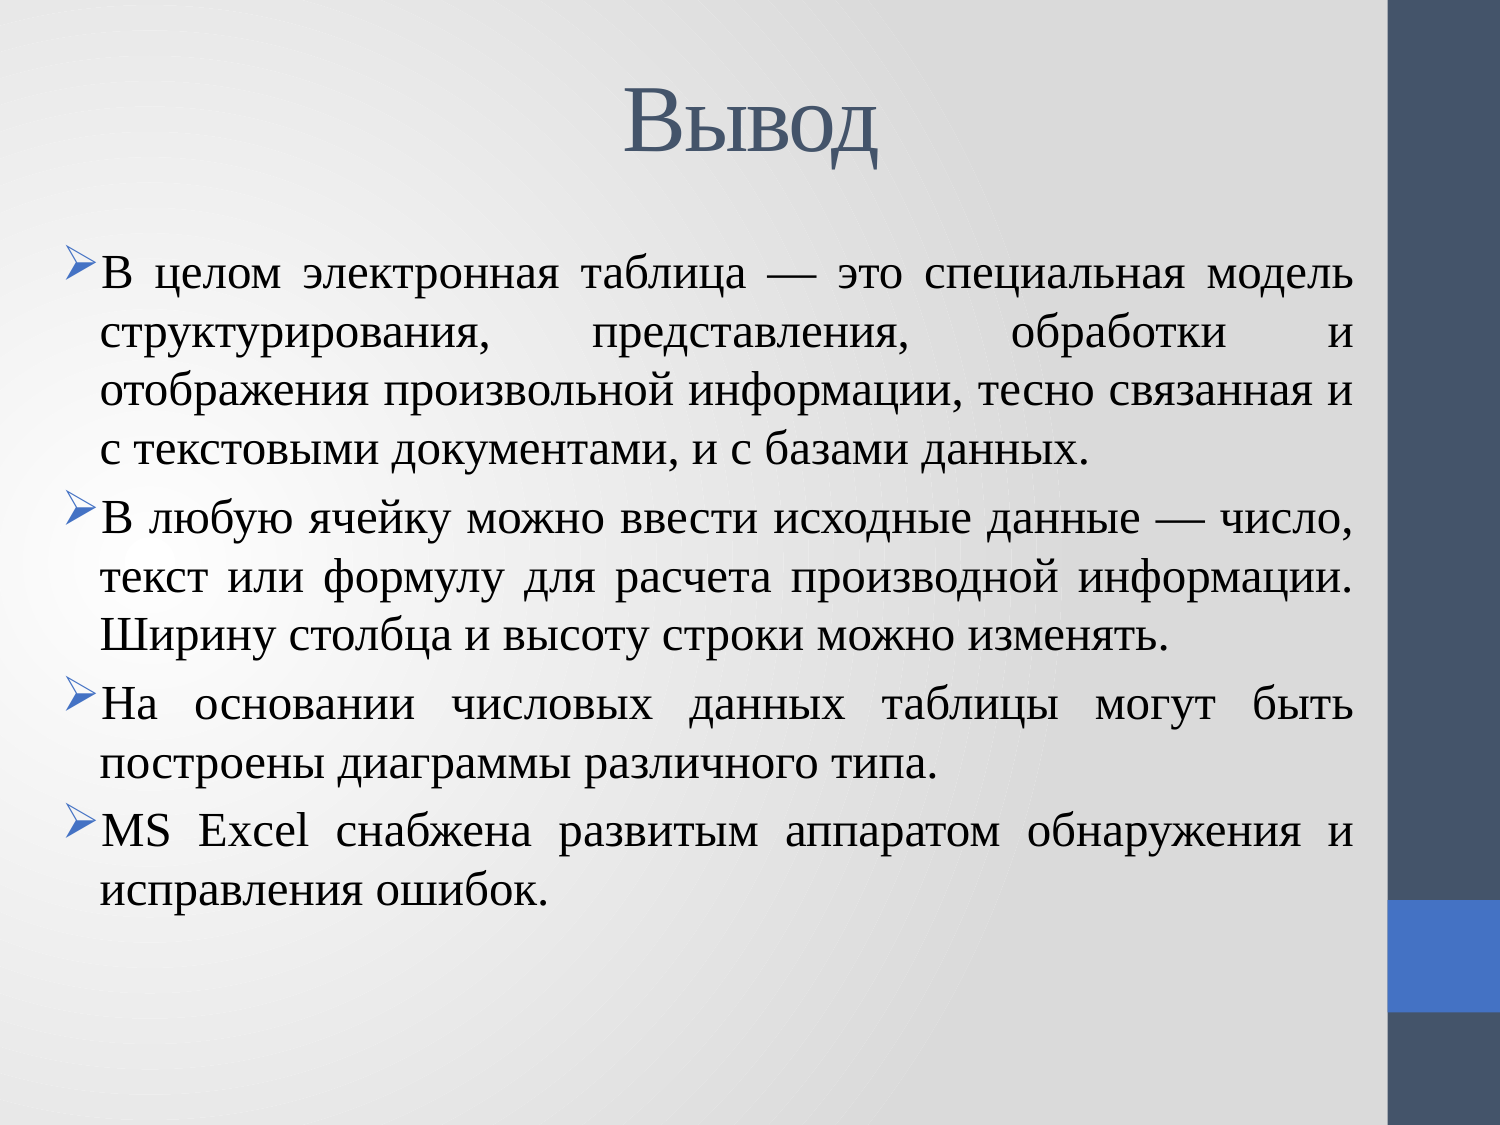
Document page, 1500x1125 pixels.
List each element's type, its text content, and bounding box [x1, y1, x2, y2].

list В целом электронная таблица — это специальная модель структурирования, представления, обработки и отображения произвольной информации, тесно связанная и с текстовыми документами, и с базами данных. В любую ячейку можно ввести исходные данные — число, текст или формулу для расчета производной информации. Ширину столбца и высоту строки можно изменять. На основании числовых данных таблицы могут быть построены диаграммы различного типа. MS Excel снабжена развитым аппаратом обнаружения и исправления ошибок. [29, 231, 1371, 975]
title Вывод [76, 19, 1427, 207]
